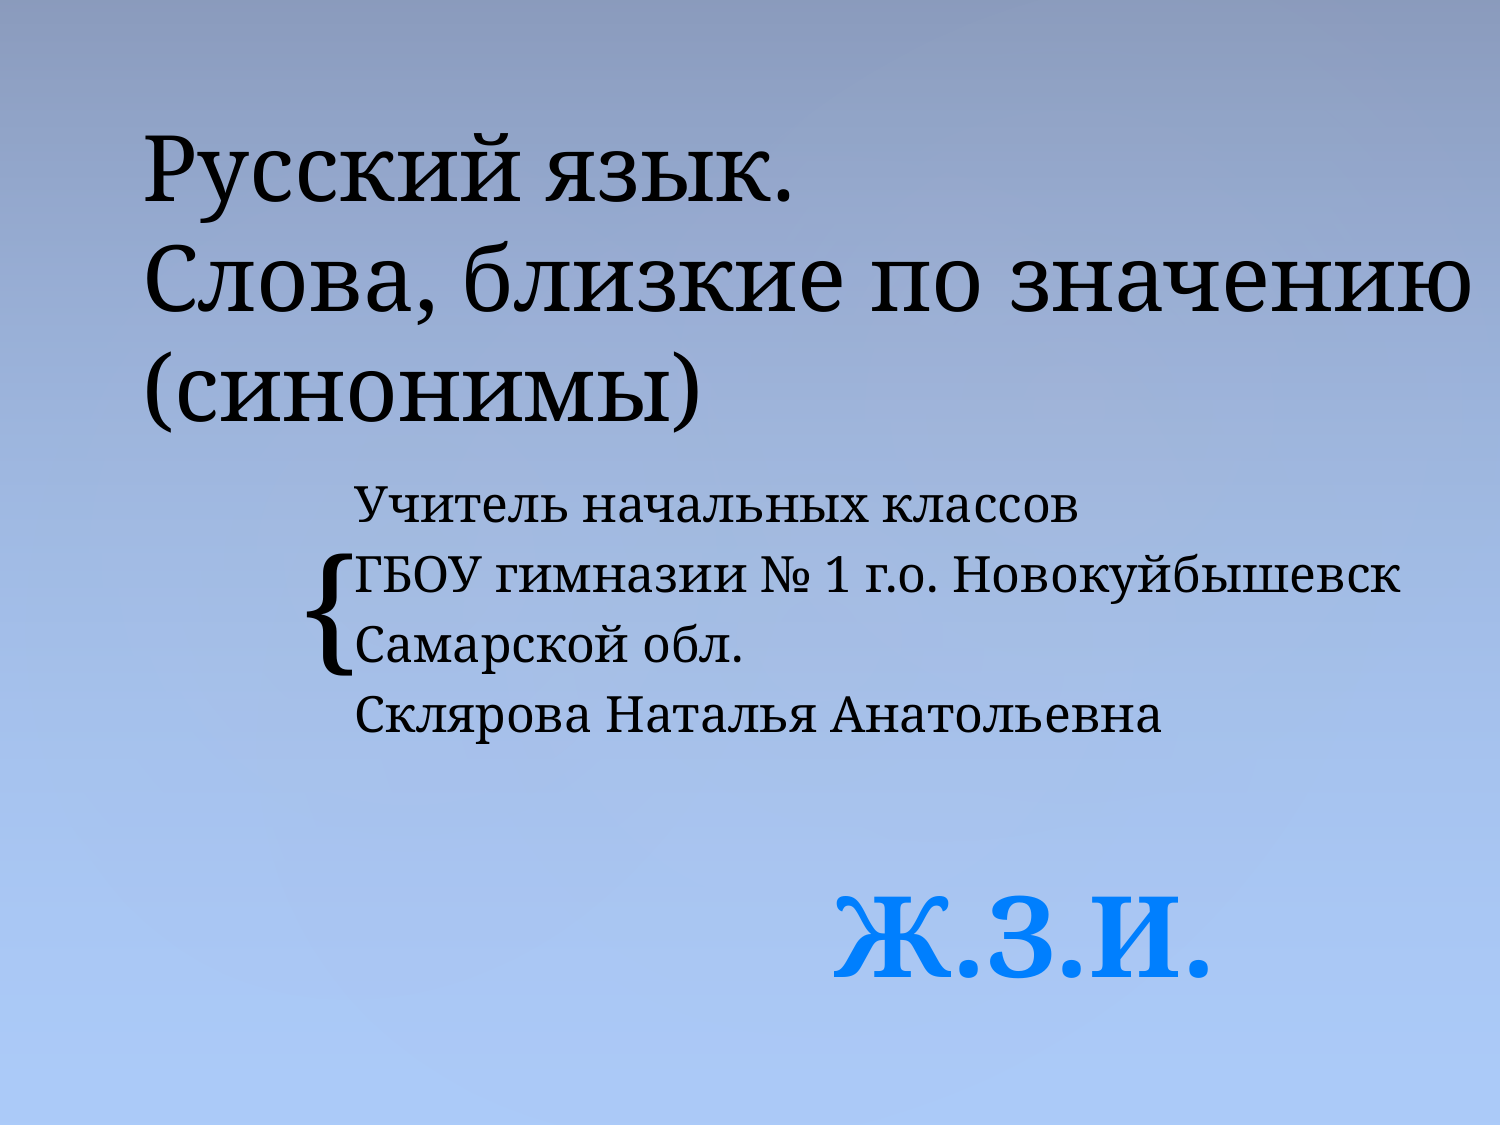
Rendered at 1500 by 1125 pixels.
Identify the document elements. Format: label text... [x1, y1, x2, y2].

subtitle Учитель начальных классов ГБОУ гимназии № 1 г.о. Новокуйбышевск Самарской обл. Склярова Наталья Анатольевна [339, 550, 1500, 664]
title Русский язык. Слова, близкие по значению (синонимы) [127, 93, 1500, 447]
text_box Ж.З.И. [820, 857, 1231, 1008]
